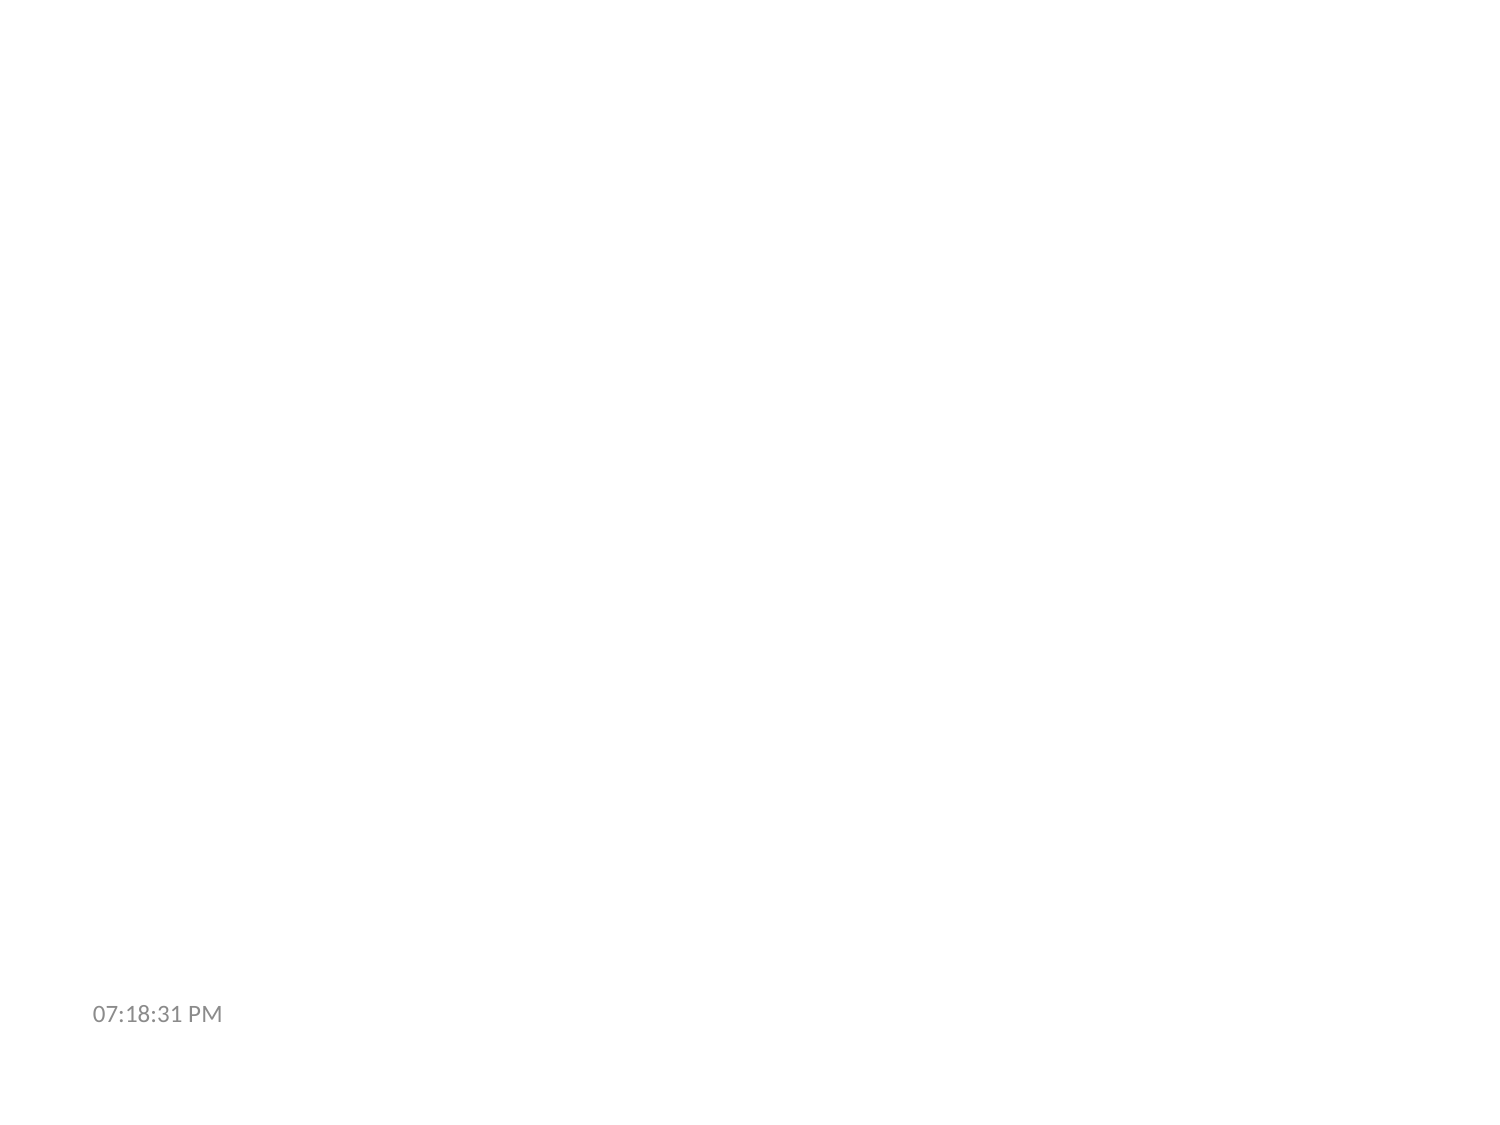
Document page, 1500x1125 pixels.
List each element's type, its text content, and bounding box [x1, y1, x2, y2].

text_box 3:35:09 PM [77, 982, 428, 1043]
